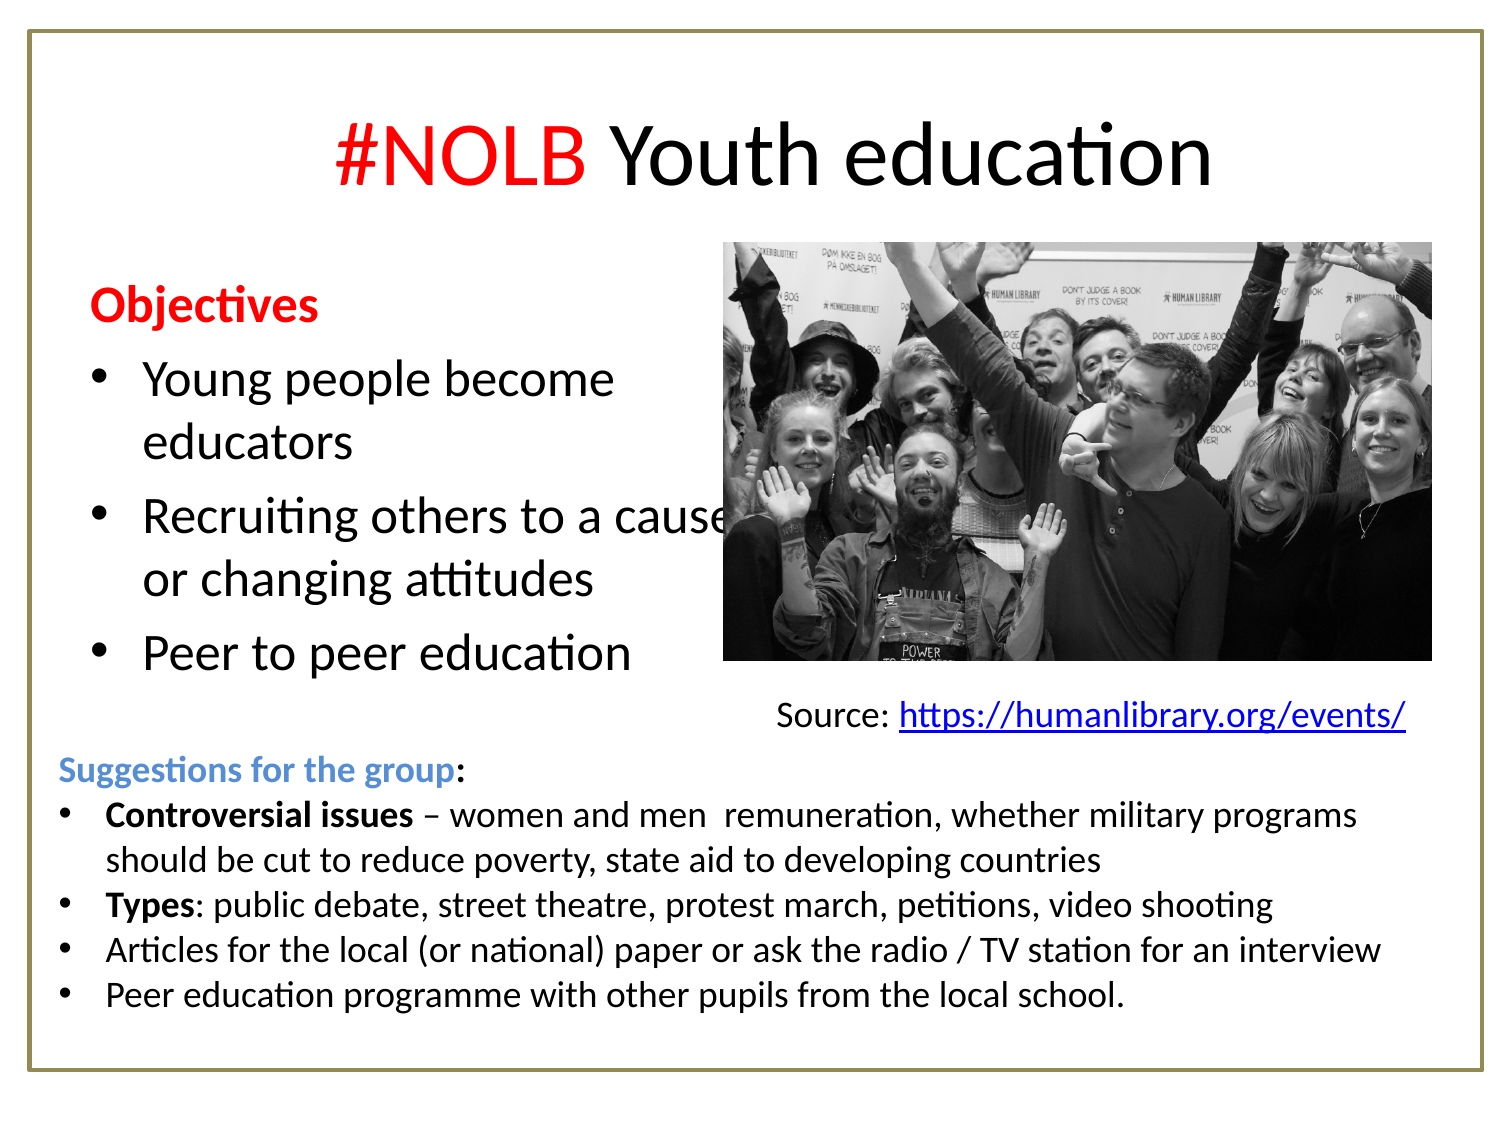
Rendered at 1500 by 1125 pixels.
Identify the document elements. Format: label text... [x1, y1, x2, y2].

text_box Suggestions for the group: Controversial issues – women and men remuneration, whether military programs should be cut to reduce poverty, state aid to developing countries Types: public debate, street theatre, protest march, petitions, video shooting Articles for the local (or national) paper or ask the radio / TV station for an interview Peer education programme with other pupils from the local school. [43, 737, 1435, 1023]
list Objectives Young people become educators Recruiting others to a cause or changing attitudes Peer to peer education [75, 262, 762, 737]
text_box Source: https://humanlibrary.org/events/ [761, 682, 1466, 743]
text_box [27, 29, 1484, 1072]
picture [723, 241, 1432, 661]
text_box #NOLB Youth education [99, 54, 1450, 243]
